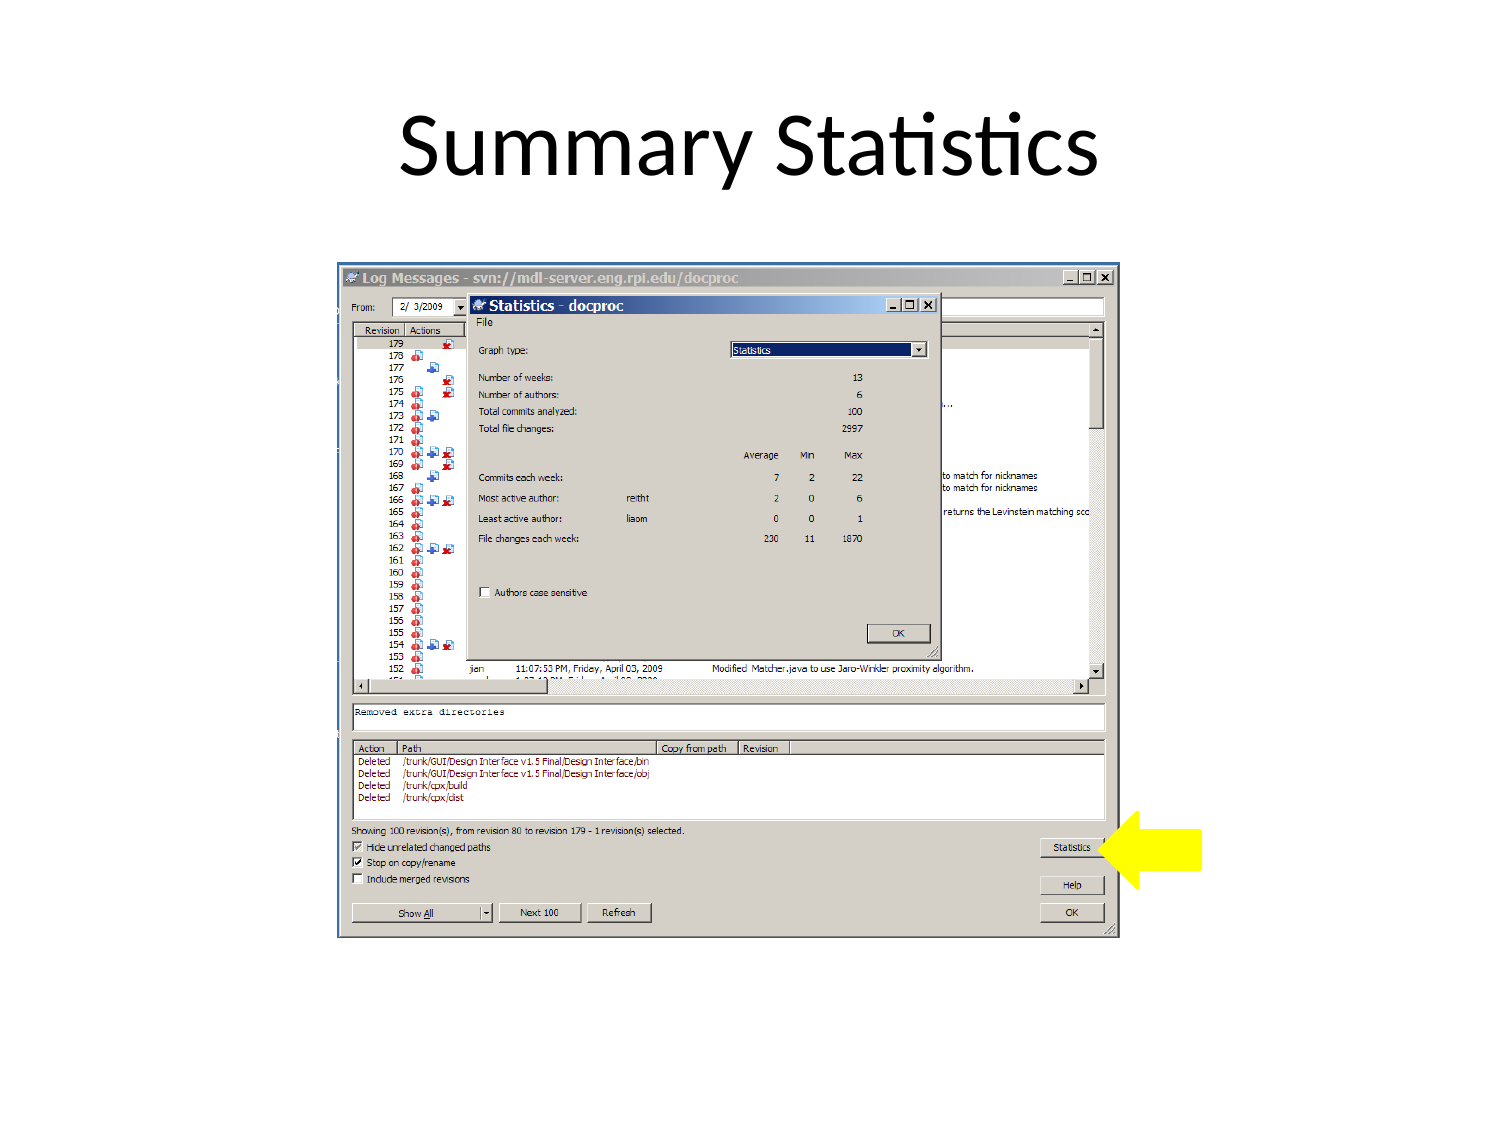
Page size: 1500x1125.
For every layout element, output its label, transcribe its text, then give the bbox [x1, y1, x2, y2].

title Summary Statistics [75, 45, 1425, 233]
picture [337, 262, 1121, 938]
text_box [1125, 810, 1203, 890]
